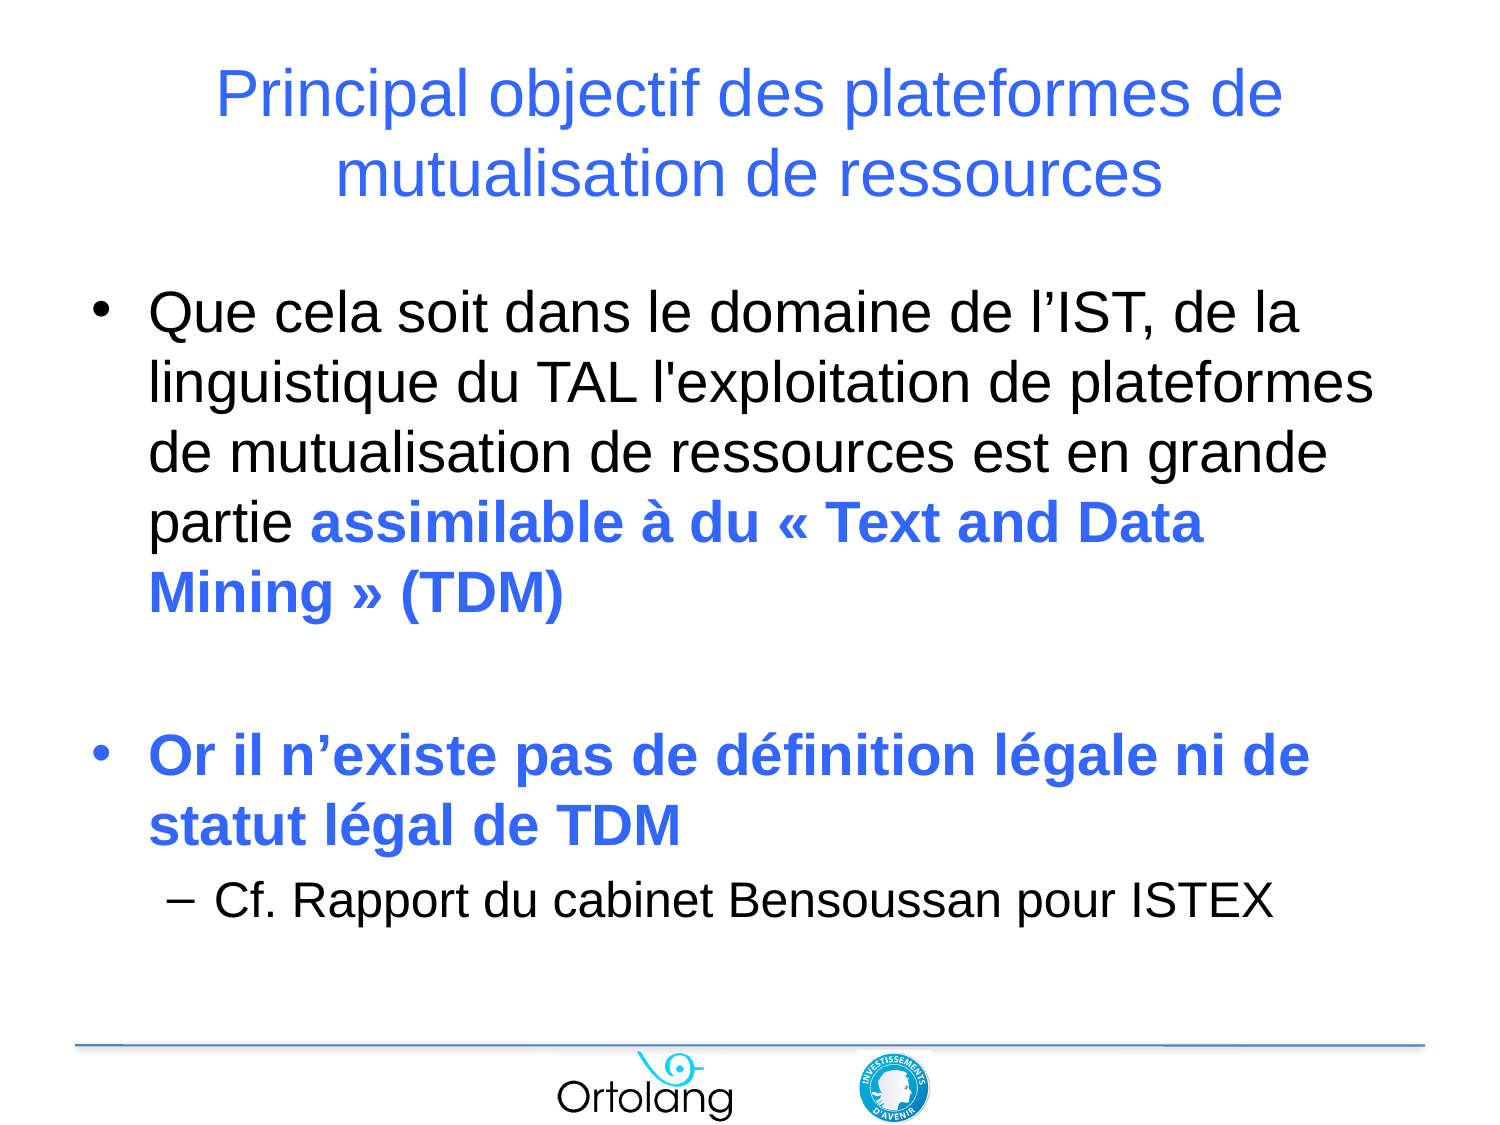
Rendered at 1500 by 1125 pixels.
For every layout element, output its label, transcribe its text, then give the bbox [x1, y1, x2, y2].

picture [857, 1050, 932, 1125]
list Que cela soit dans le domaine de l’IST, de la linguistique du TAL l'exploitation de plateformes de mutualisation de ressources est en grande partie assimilable à du « Text and Data Mining » (TDM) Or il n’existe pas de définition légale ni de statut légal de TDM Cf. Rapport du cabinet Bensoussan pour ISTEX [76, 184, 1427, 1035]
title Principal objectif des plateformes de mutualisation de ressources [75, 42, 1425, 112]
picture [555, 1050, 733, 1122]
